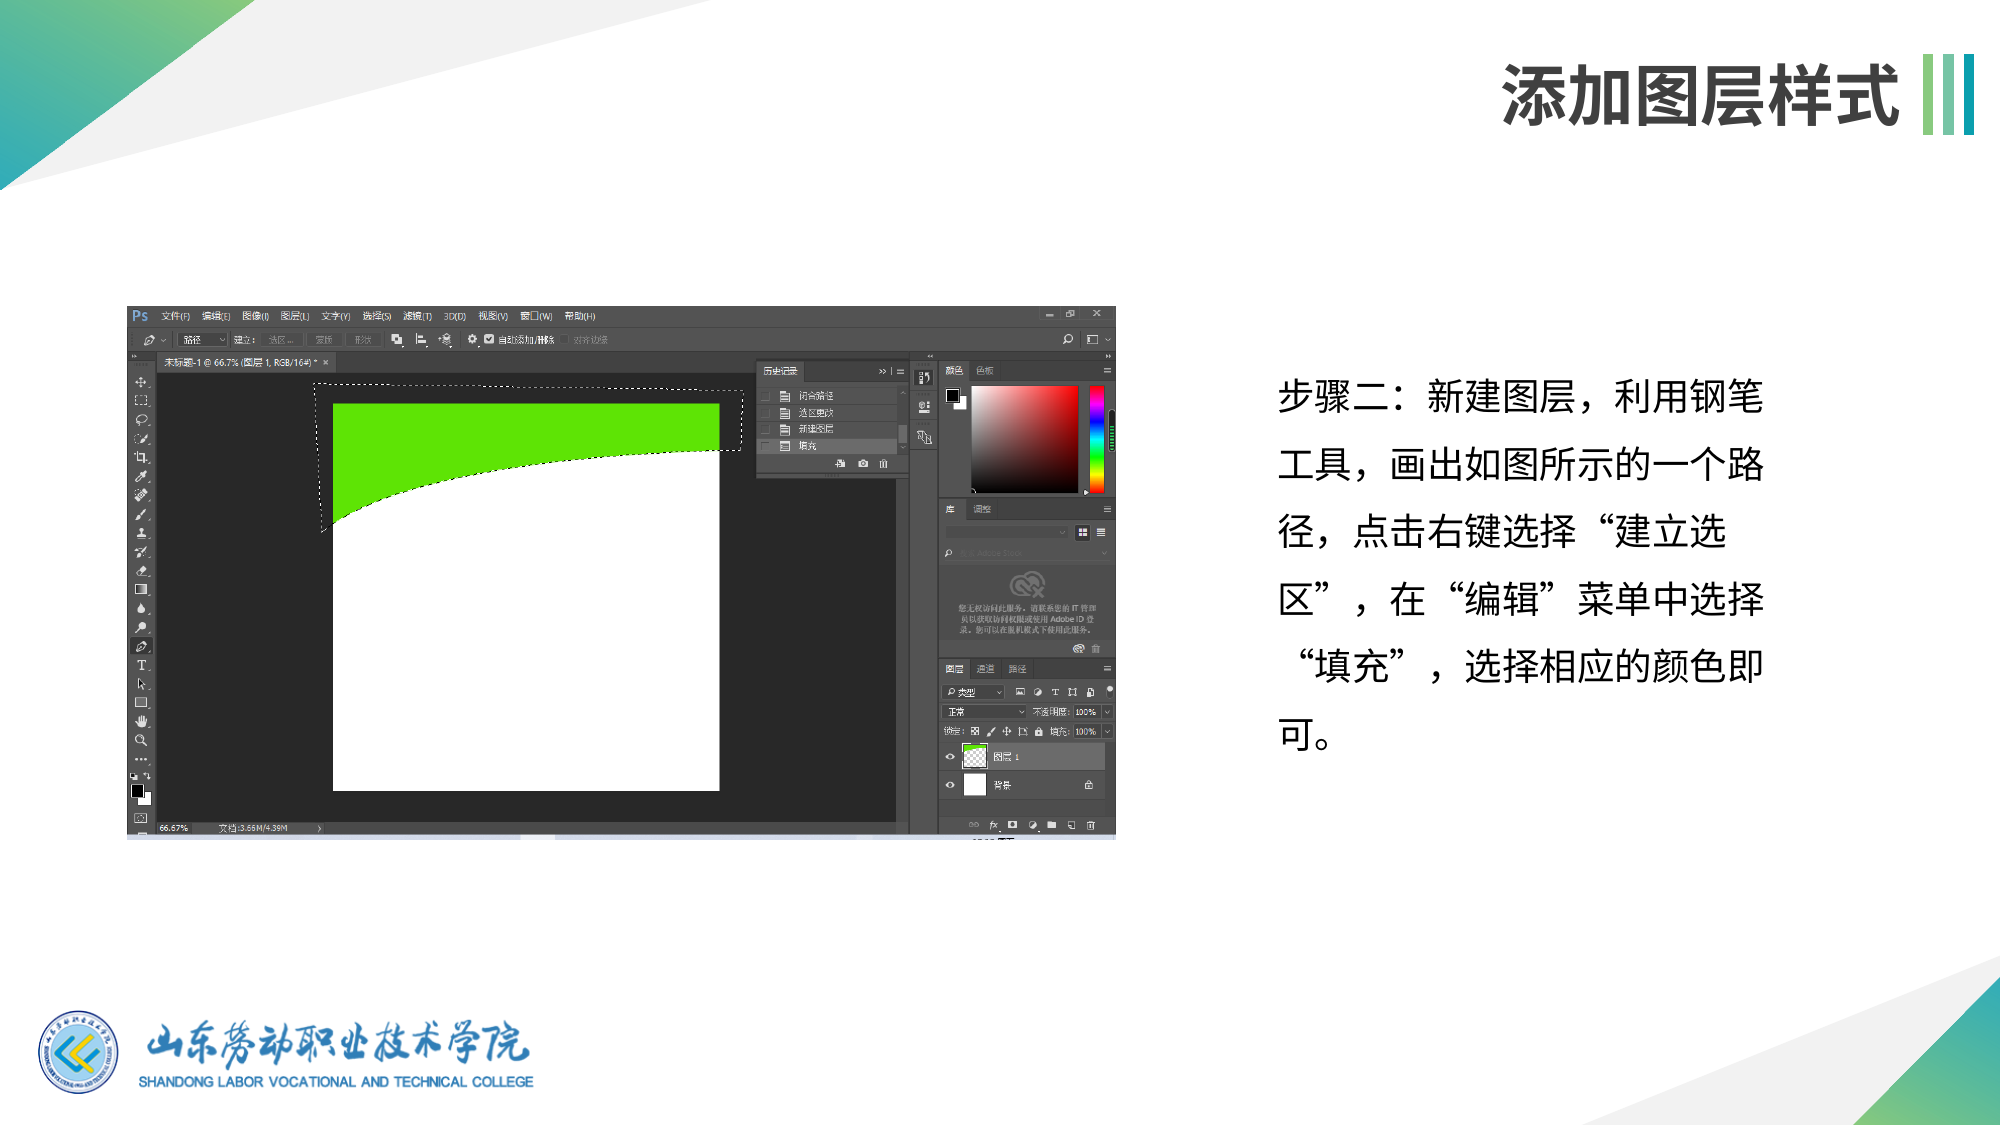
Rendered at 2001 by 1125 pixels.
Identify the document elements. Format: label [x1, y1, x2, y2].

picture [38, 1010, 550, 1094]
text_box [1928, 54, 1969, 136]
text_box [0, 0, 2000, 1125]
picture [127, 306, 1116, 840]
